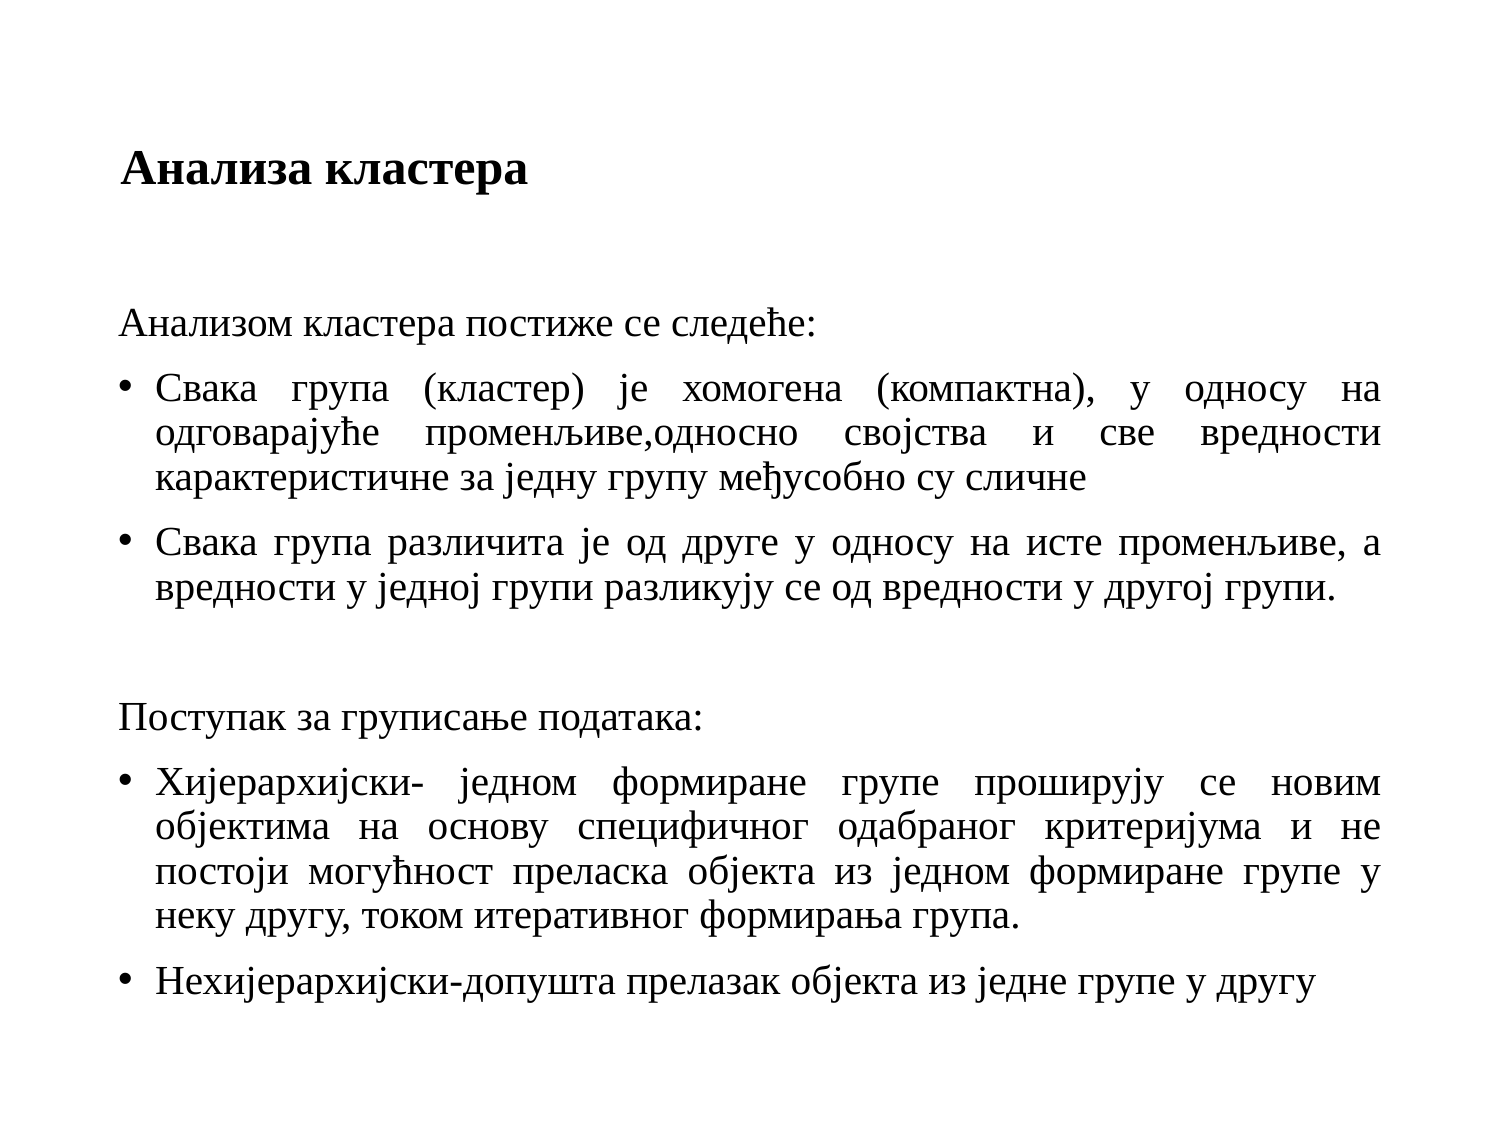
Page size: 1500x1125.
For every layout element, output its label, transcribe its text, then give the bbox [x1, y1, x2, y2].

title Анализа кластера [105, 59, 1397, 278]
list Анализом кластера постиже се следеће: Свака група (кластер) је хомогена (компактна), у односу на одговарајуће променљиве,односно својства и све вредности карактеристичне за једну групу међусобно су сличне Свака група различита је од друге у односу на исте променљиве, а вредности у једној групи разликују се од вредности у другој групи. Поступак за груписање података: Хијерархијски- једном формиране групе проширују се новим објектима на основу специфичног одабраног критеријума и не постоји могућност преласка објекта из једном формиране групе у неку другу, током итеративног формирања група. Нехијерархијски-допушта прелазак објекта из једне групе у другу [103, 292, 1397, 1014]
